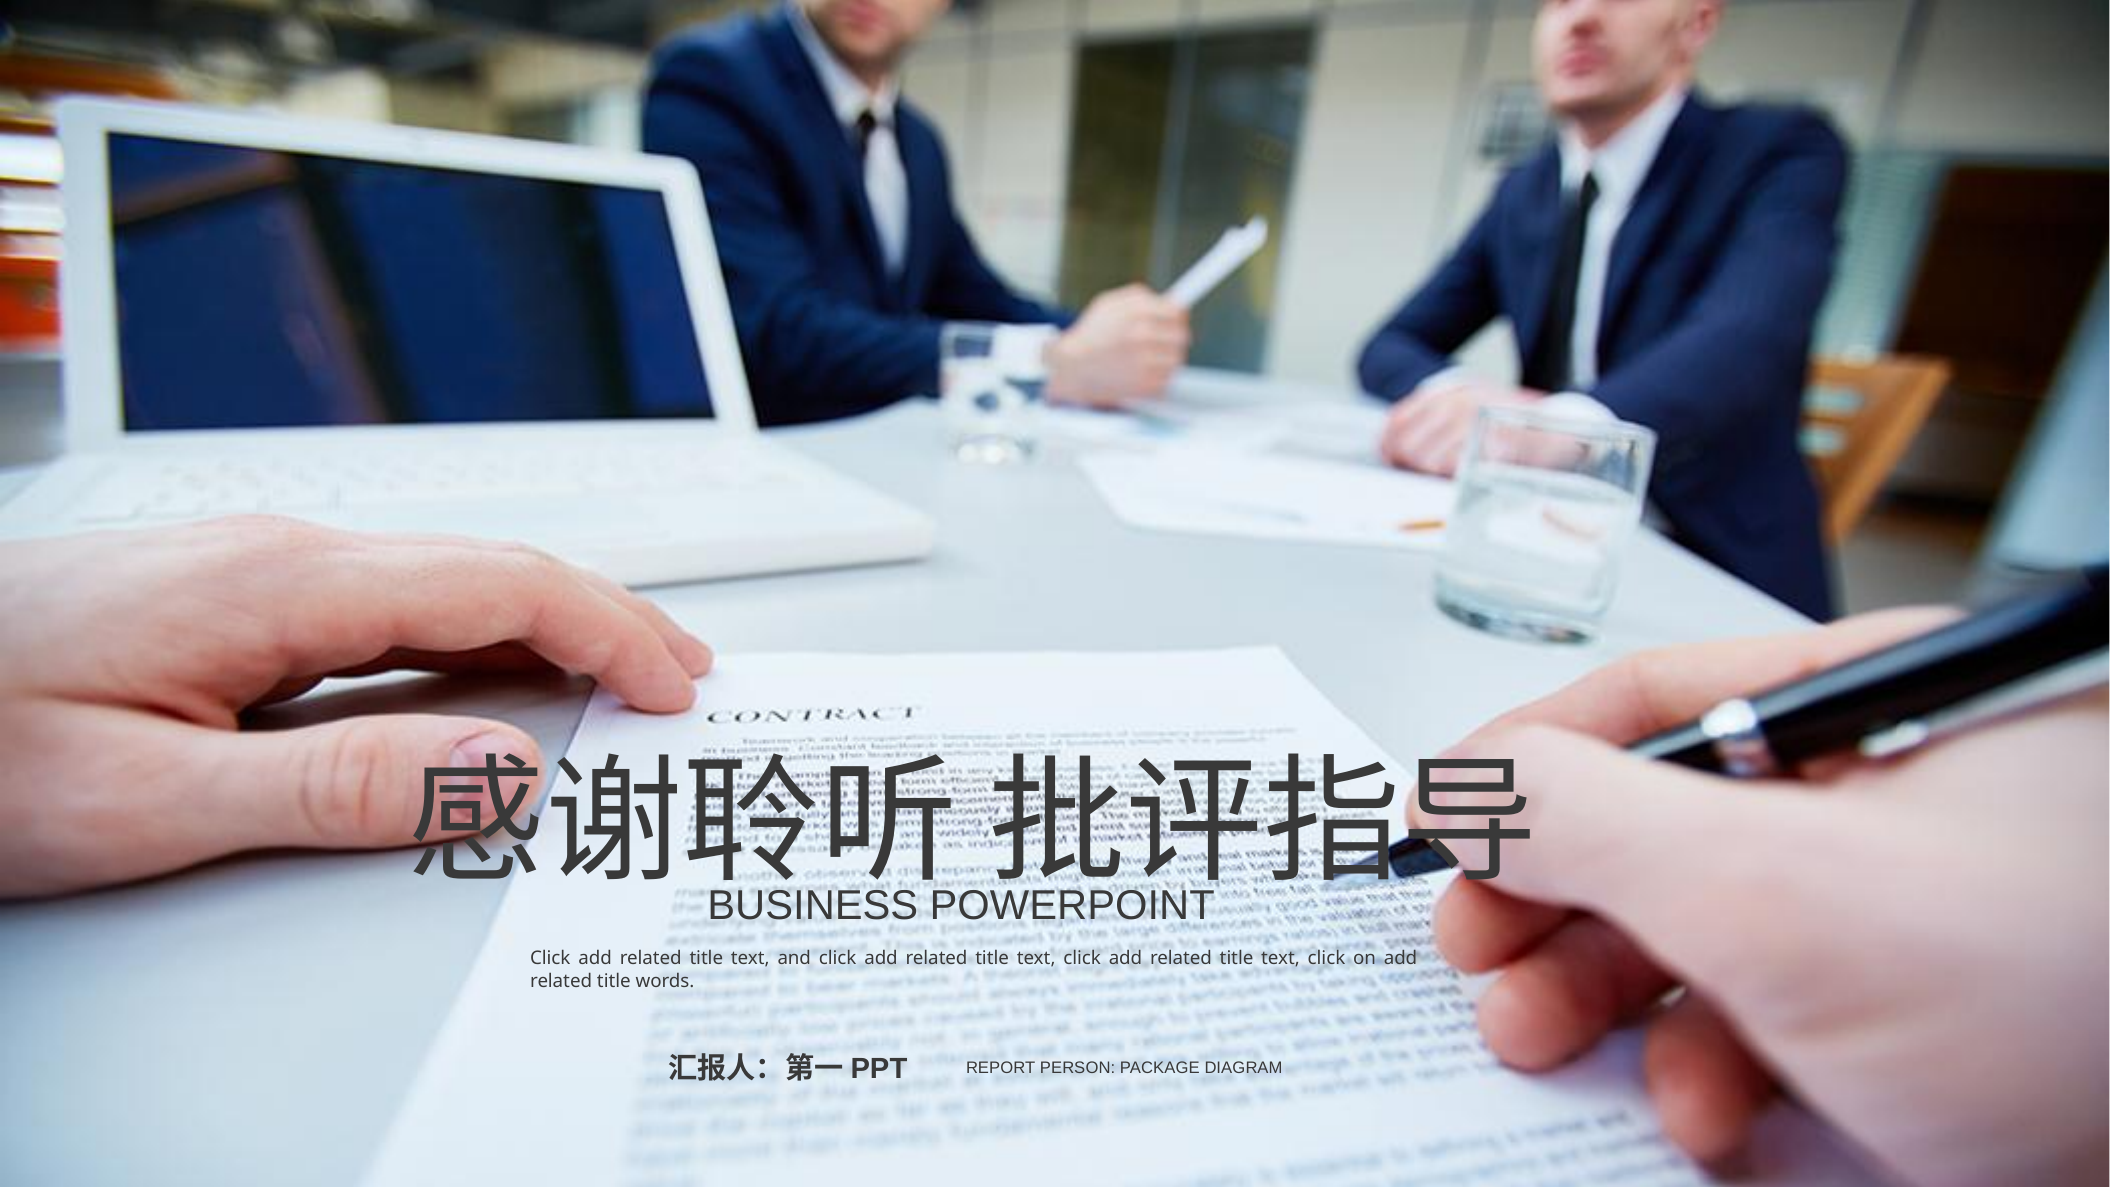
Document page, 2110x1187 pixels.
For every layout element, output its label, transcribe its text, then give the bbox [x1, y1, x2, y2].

text_box 感谢聆听 批评指导 [396, 726, 1550, 903]
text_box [636, 1042, 1311, 1093]
text_box [0, 0, 2110, 1187]
text_box BUSINESS POWERPOINT [696, 872, 1250, 934]
text_box Click add related title text, and click add related title text, click add related title text, click on add related title words. [518, 940, 1428, 997]
